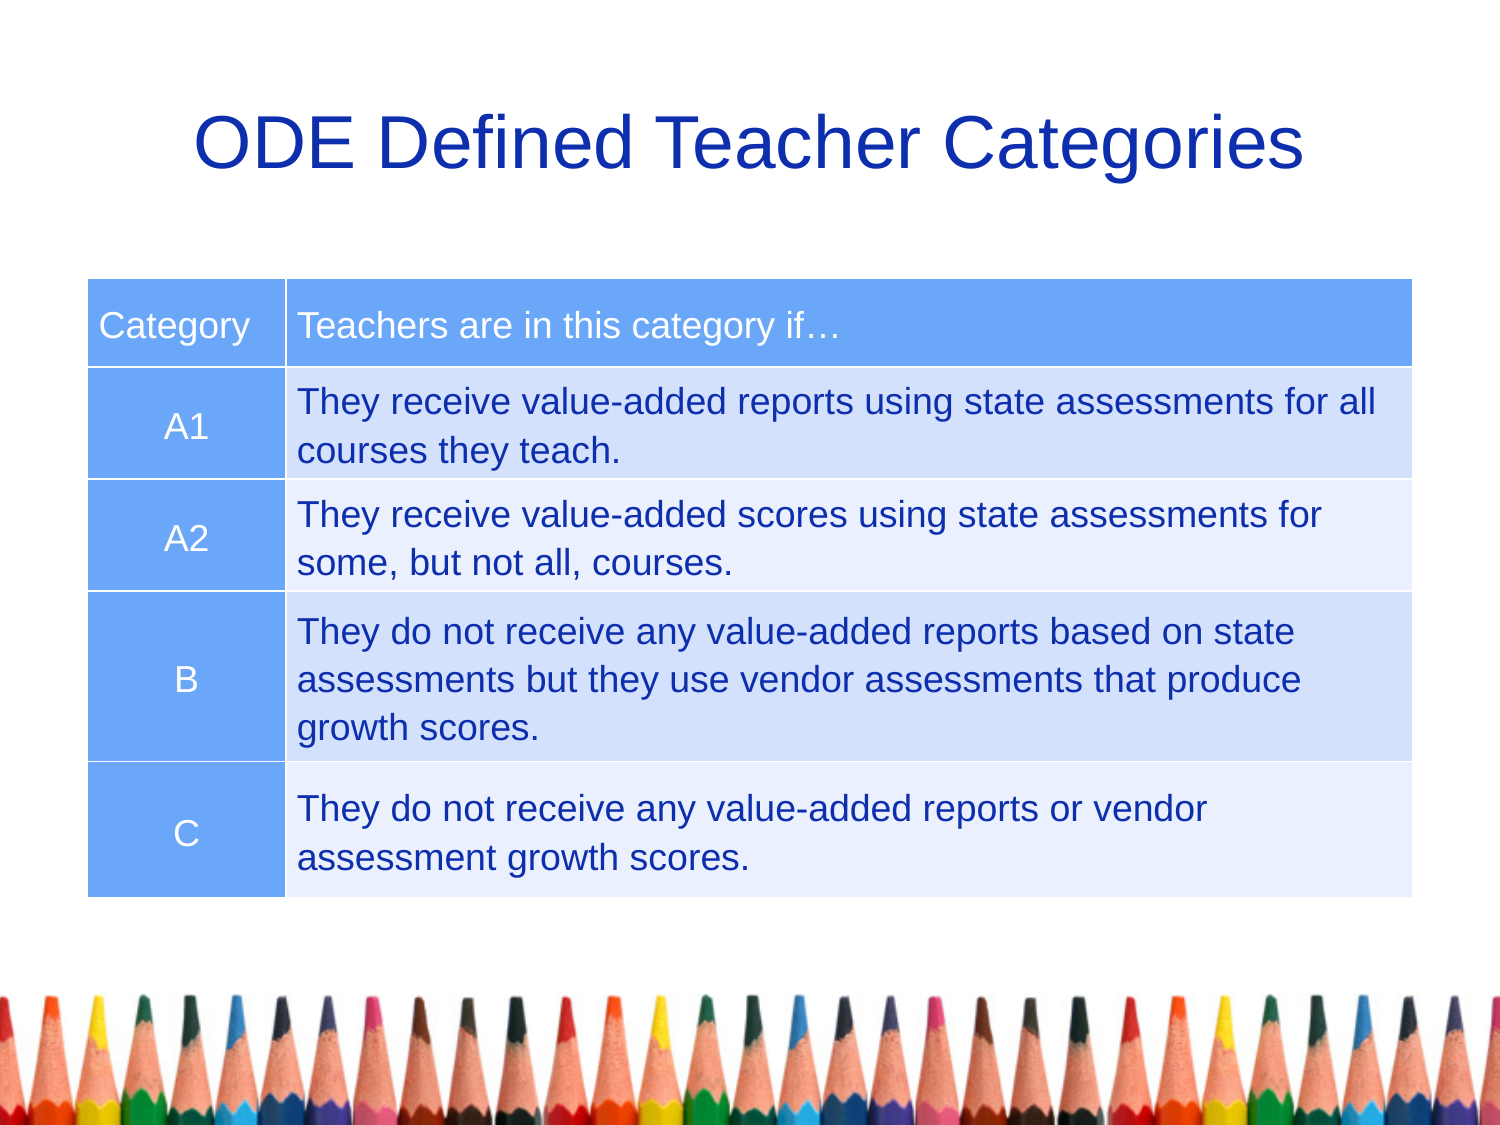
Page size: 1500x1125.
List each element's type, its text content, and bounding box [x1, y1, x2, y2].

table_header Teachers are in this category if… [287, 279, 1412, 366]
picture [0, 0, 1500, 1125]
title ODE Defined Teacher Categories [75, 45, 1425, 233]
table_cell A1 [88, 368, 285, 478]
table_cell B [88, 592, 285, 761]
table_cell C [88, 762, 285, 897]
table_cell They receive value-added reports using state assessments for all courses they teach. [287, 368, 1412, 478]
table_header Category [88, 279, 285, 366]
table_cell A2 [88, 480, 285, 590]
table_cell They do not receive any value-added reports or vendor assessment growth scores. [287, 762, 1412, 897]
table_cell They receive value-added scores using state assessments for some, but not all, courses. [287, 480, 1412, 590]
table_cell They do not receive any value-added reports based on state assessments but they use vendor assessments that produce growth scores. [287, 592, 1412, 761]
